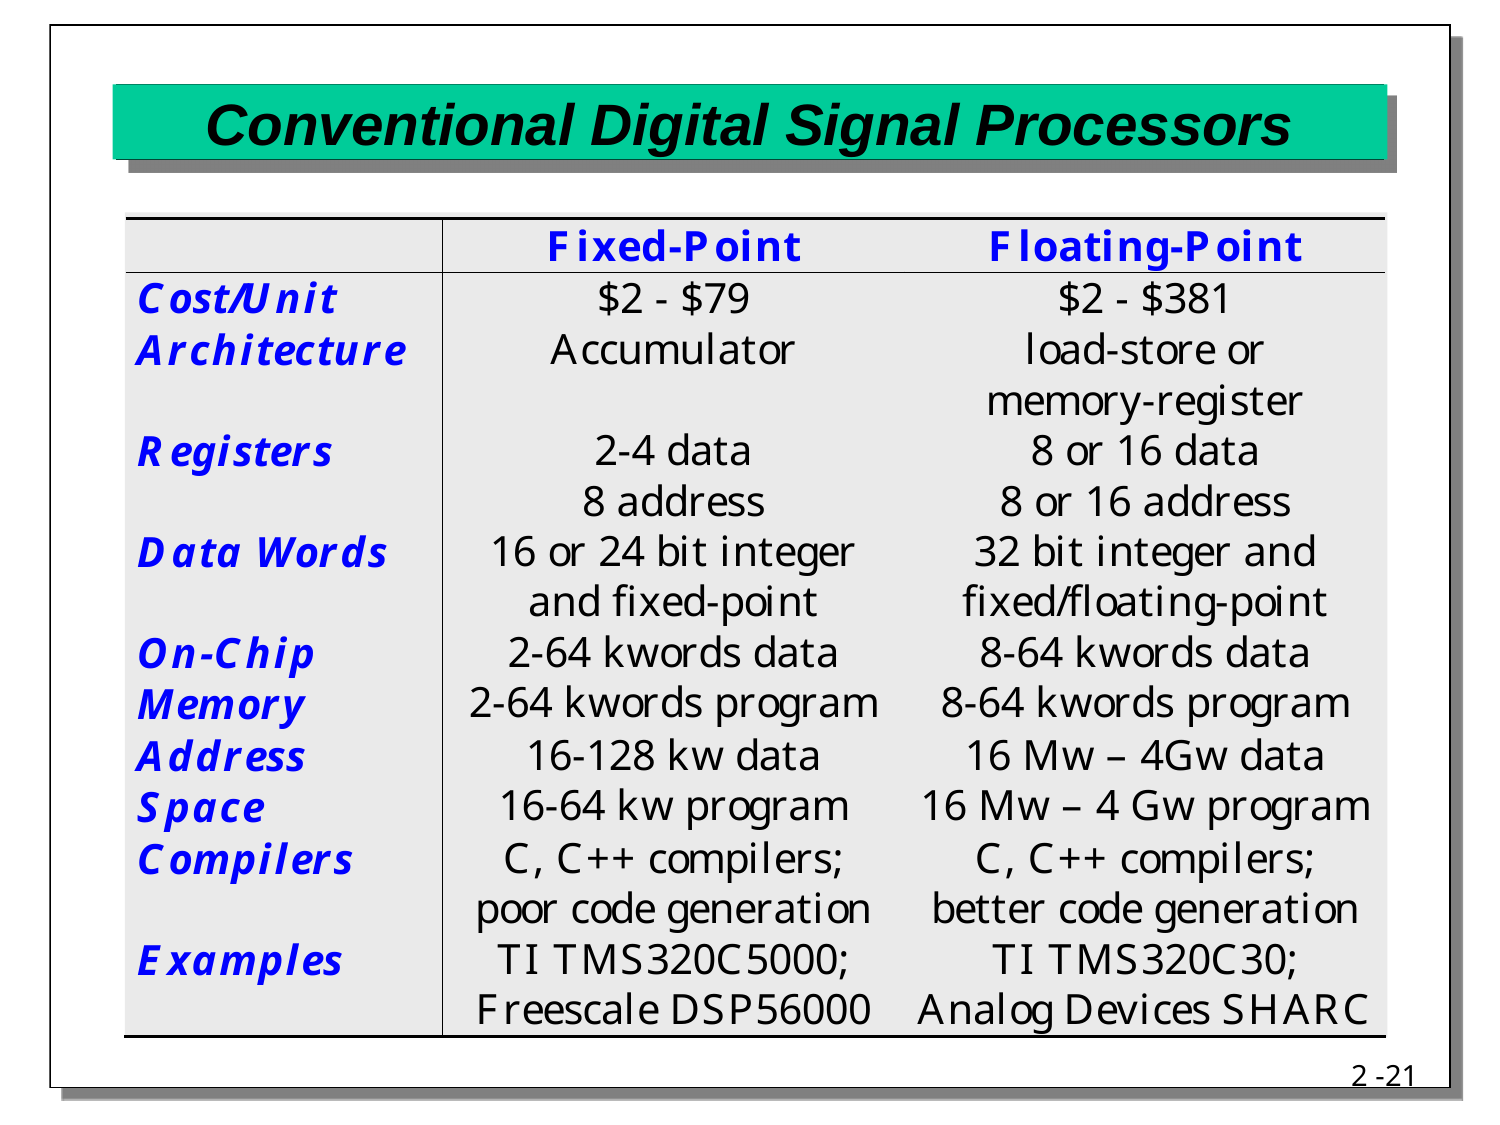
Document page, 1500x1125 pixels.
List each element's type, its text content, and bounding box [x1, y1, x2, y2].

title Conventional Digital Signal Processors [112, 84, 1388, 160]
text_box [123, 216, 1392, 1097]
